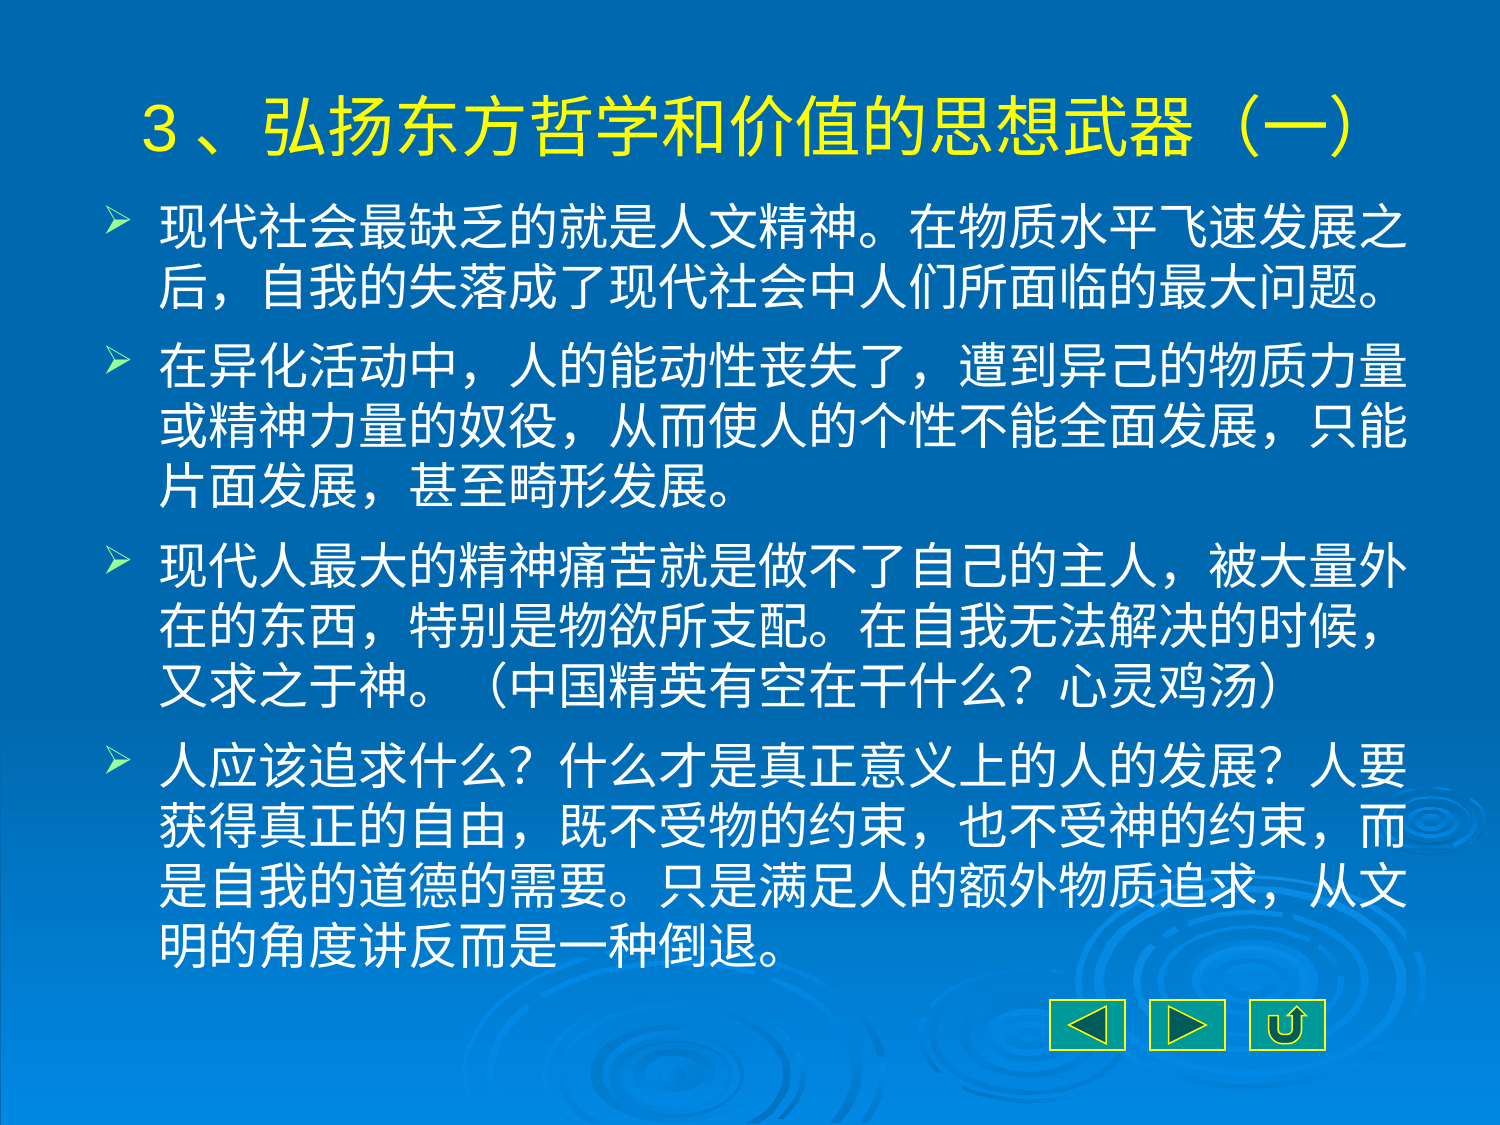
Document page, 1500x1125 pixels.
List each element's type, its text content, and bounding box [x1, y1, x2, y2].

text_box [1249, 999, 1325, 1051]
list 现代社会最缺乏的就是人文精神。在物质水平飞速发展之后，自我的失落成了现代社会中人们所面临的最大问题。 在异化活动中，人的能动性丧失了，遭到异己的物质力量或精神力量的奴役，从而使人的个性不能全面发展，只能片面发展，甚至畸形发展。 现代人最大的精神痛苦就是做不了自己的主人，被大量外在的东西，特别是物欲所支配。在自我无法解决的时候，又求之于神。（中国精英有空在干什么？心灵鸡汤） 人应该追求什么？什么才是真正意义上的人的发展？人要获得真正的自由，既不受物的约束，也不受神的约束，而是自我的道德的需要。只是满足人的额外物质追求，从文明的角度讲反而是一种倒退。 [87, 187, 1426, 901]
text_box [1049, 999, 1125, 1051]
title 3、弘扬东方哲学和价值的思想武器（一） [37, 49, 1500, 201]
text_box [1149, 999, 1225, 1051]
